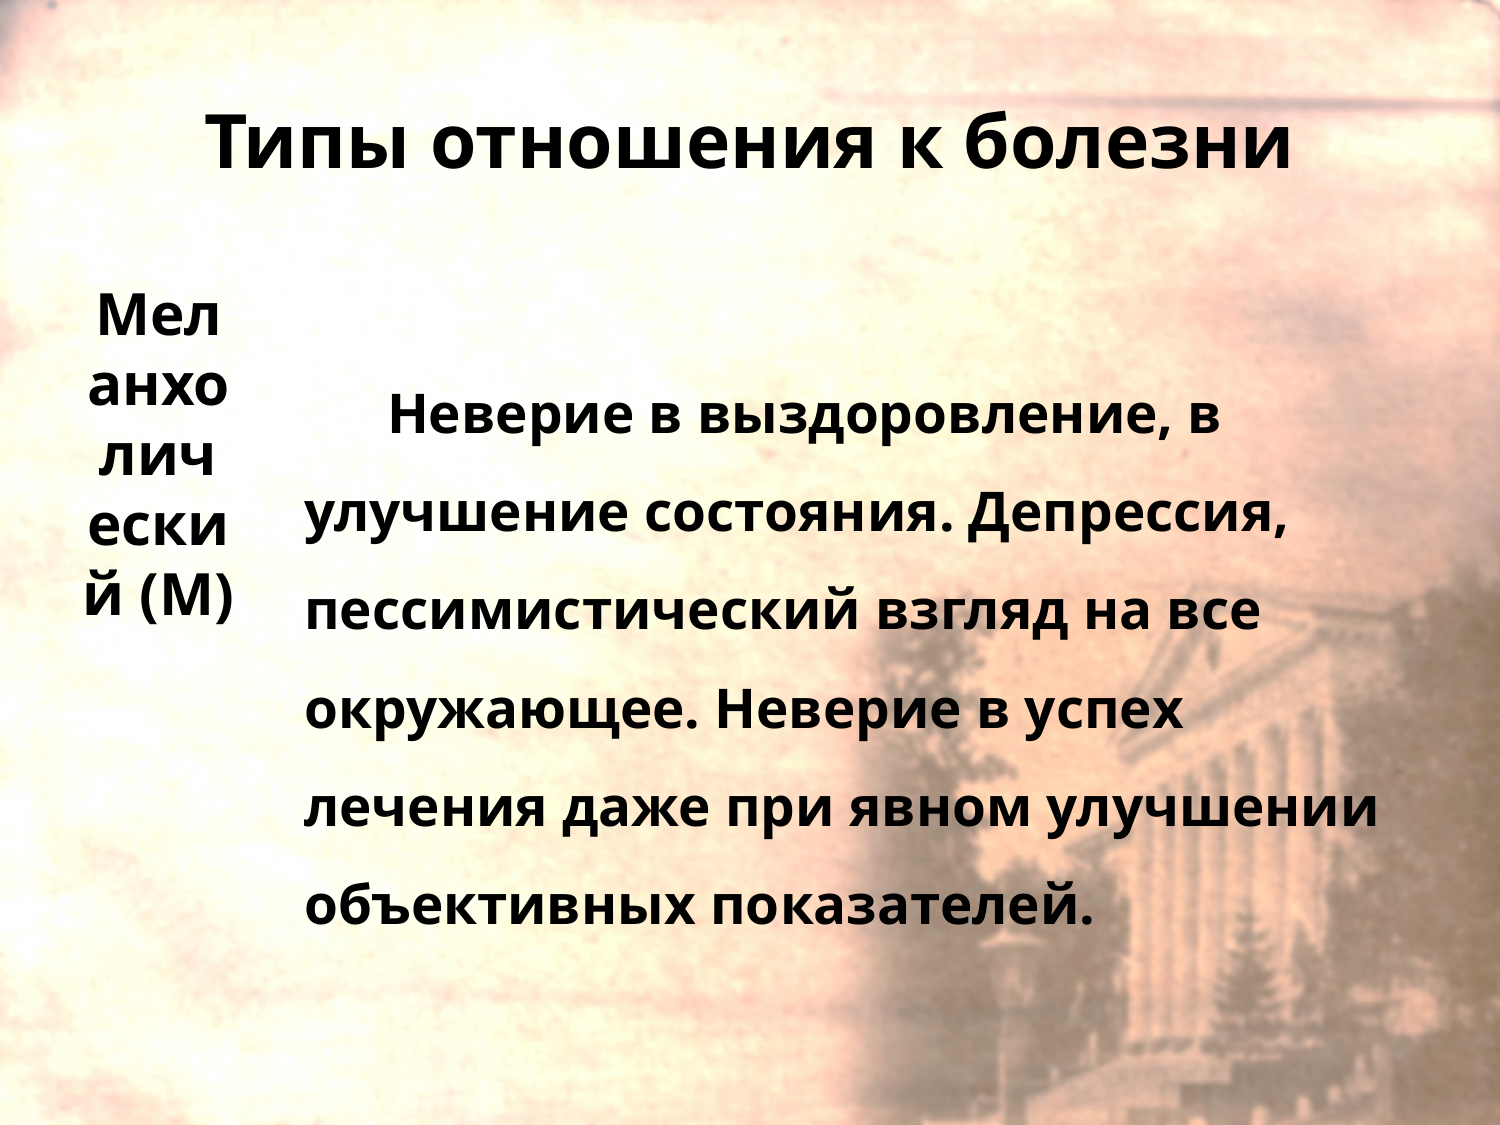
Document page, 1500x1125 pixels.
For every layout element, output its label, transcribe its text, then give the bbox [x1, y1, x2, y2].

title Типы отношения к болезни [75, 45, 1425, 233]
picture [0, 0, 1500, 1125]
list Меланхолический (М) [75, 262, 243, 1005]
list Неверие в выздоровление, в улучшение состояния. Депрессия, пессимистический взгляд на все окружающее. Неверие в успех лечения даже при явном улучшении объективных показателей. [289, 338, 1425, 1005]
